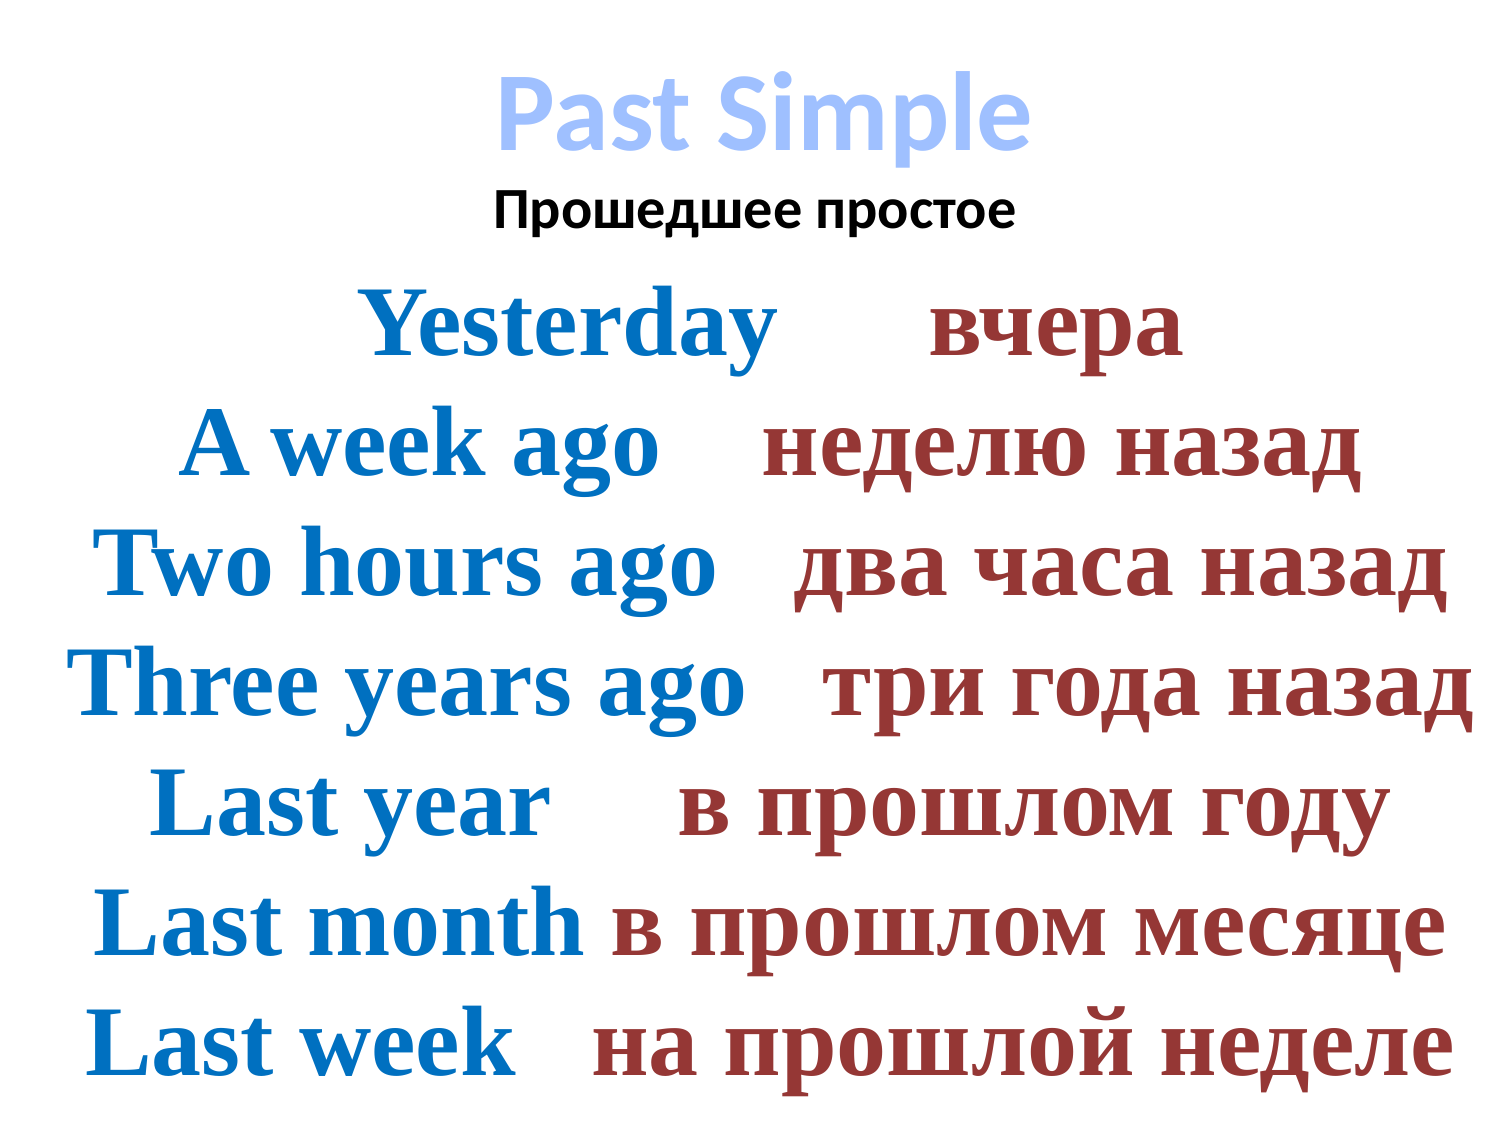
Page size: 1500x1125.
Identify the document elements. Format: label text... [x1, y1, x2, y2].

text_box Yesterday вчера A week ago неделю назад Two hours ago два часа назад Three years ago три года назад Last year в прошлом году Last month в прошлом месяце Last week на прошлой неделе [41, 248, 1500, 1125]
text_box Прошедшее простое [478, 162, 1128, 248]
text_box Past Simple [480, 30, 1050, 162]
